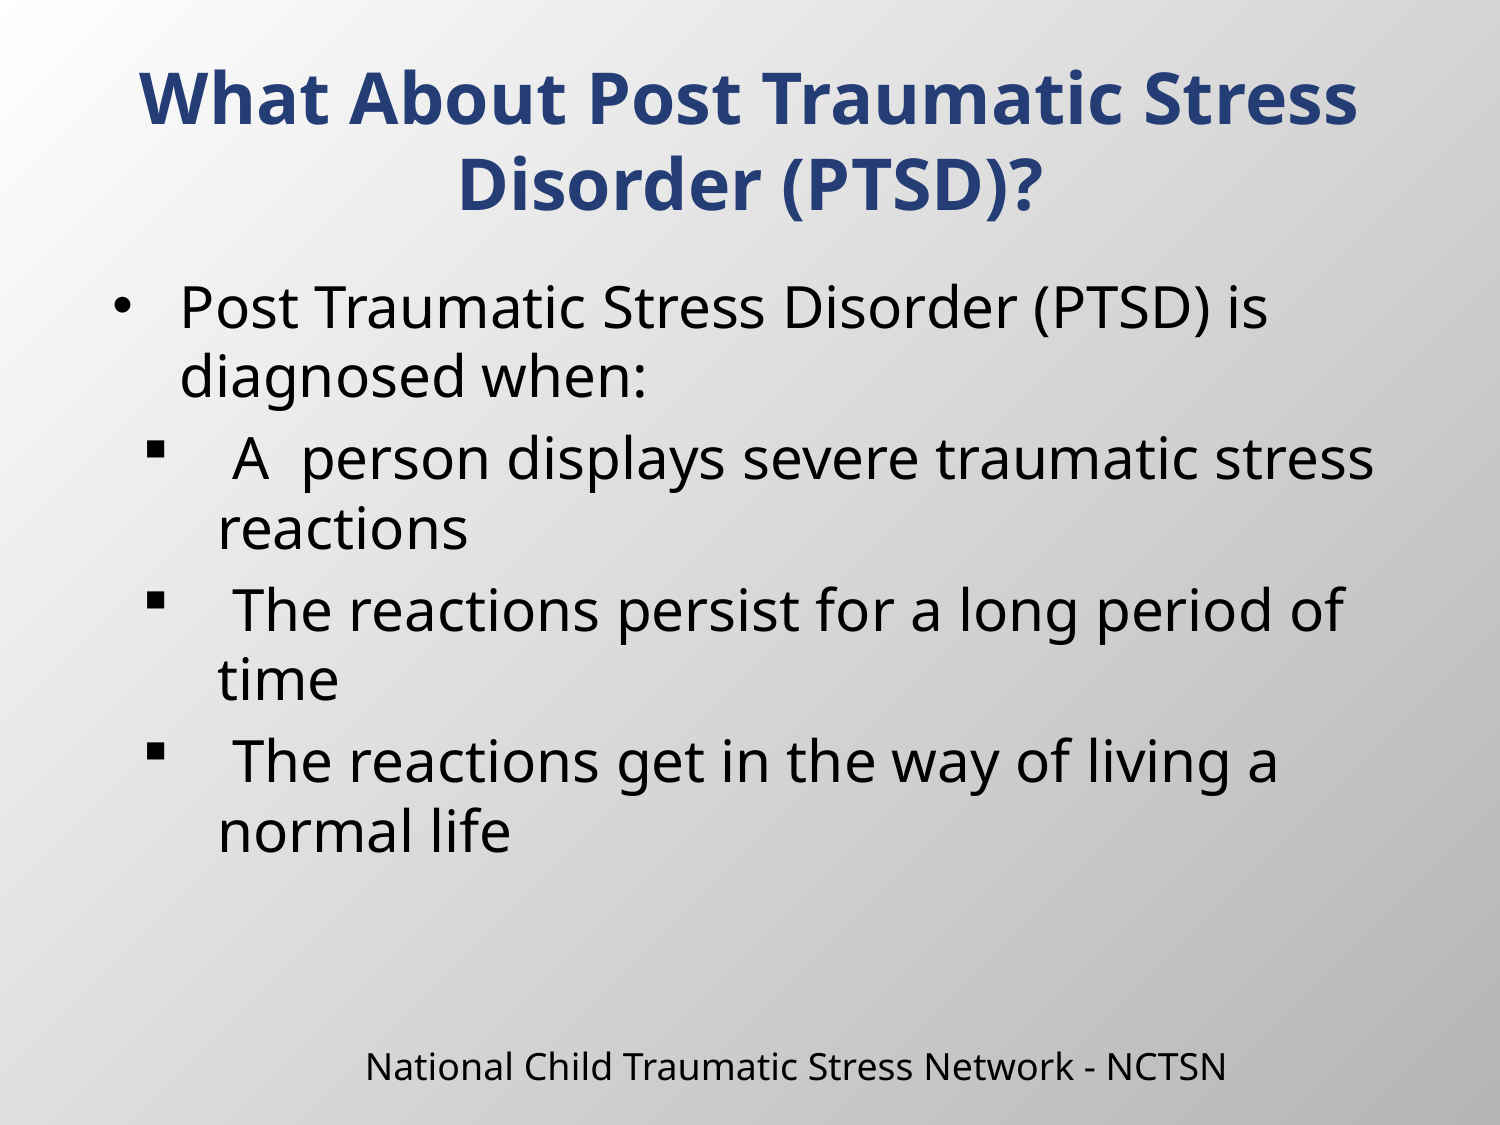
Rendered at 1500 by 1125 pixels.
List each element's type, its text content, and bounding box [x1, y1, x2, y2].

list Post Traumatic Stress Disorder (PTSD) is diagnosed when: A person displays severe traumatic stress reactions The reactions persist for a long period of time The reactions get in the way of living a normal life [75, 262, 1425, 1035]
text_box National Child Traumatic Stress Network - NCTSN [349, 1035, 1457, 1096]
title What About Post Traumatic Stress Disorder (PTSD)? [75, 45, 1425, 233]
